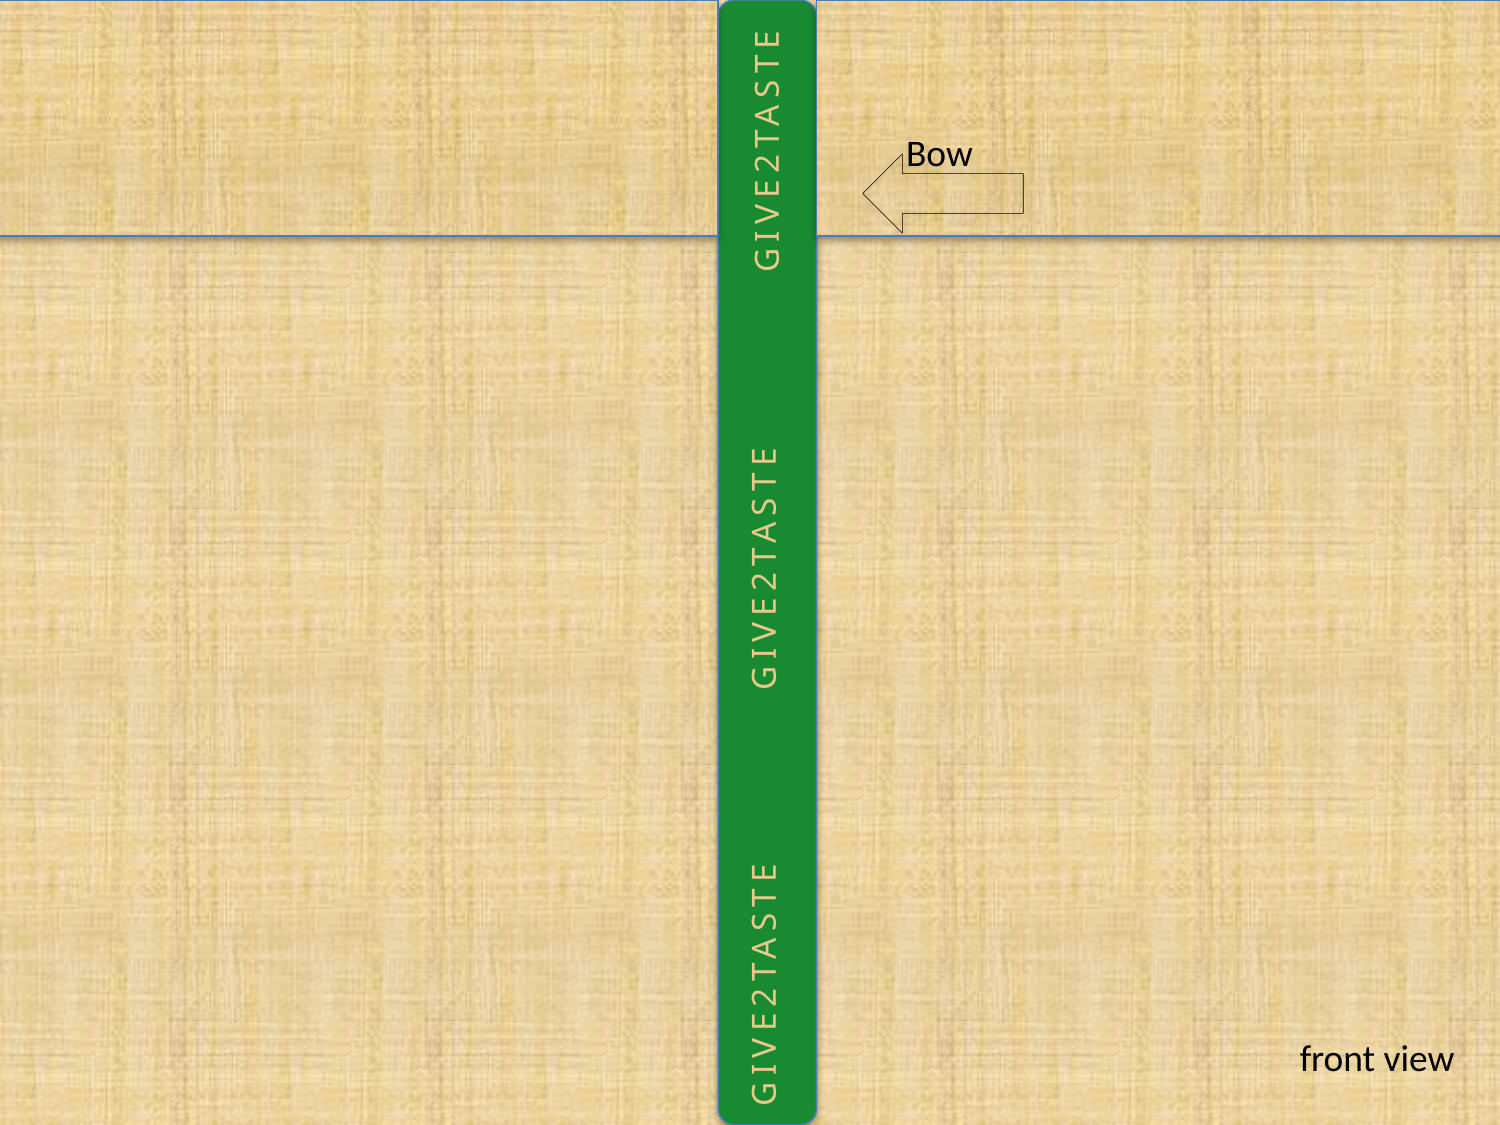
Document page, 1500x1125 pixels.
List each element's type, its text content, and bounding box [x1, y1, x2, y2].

text_box [862, 153, 1025, 234]
text_box front view [1285, 1026, 1470, 1087]
text_box [816, 0, 1500, 237]
text_box GIVE2TASTE [735, 833, 790, 1121]
text_box GIVE2TASTE [735, 417, 790, 705]
text_box Bow [891, 121, 988, 172]
text_box [717, 0, 818, 1125]
text_box [0, 0, 719, 237]
text_box GIVE2TASTE [738, 0, 793, 288]
